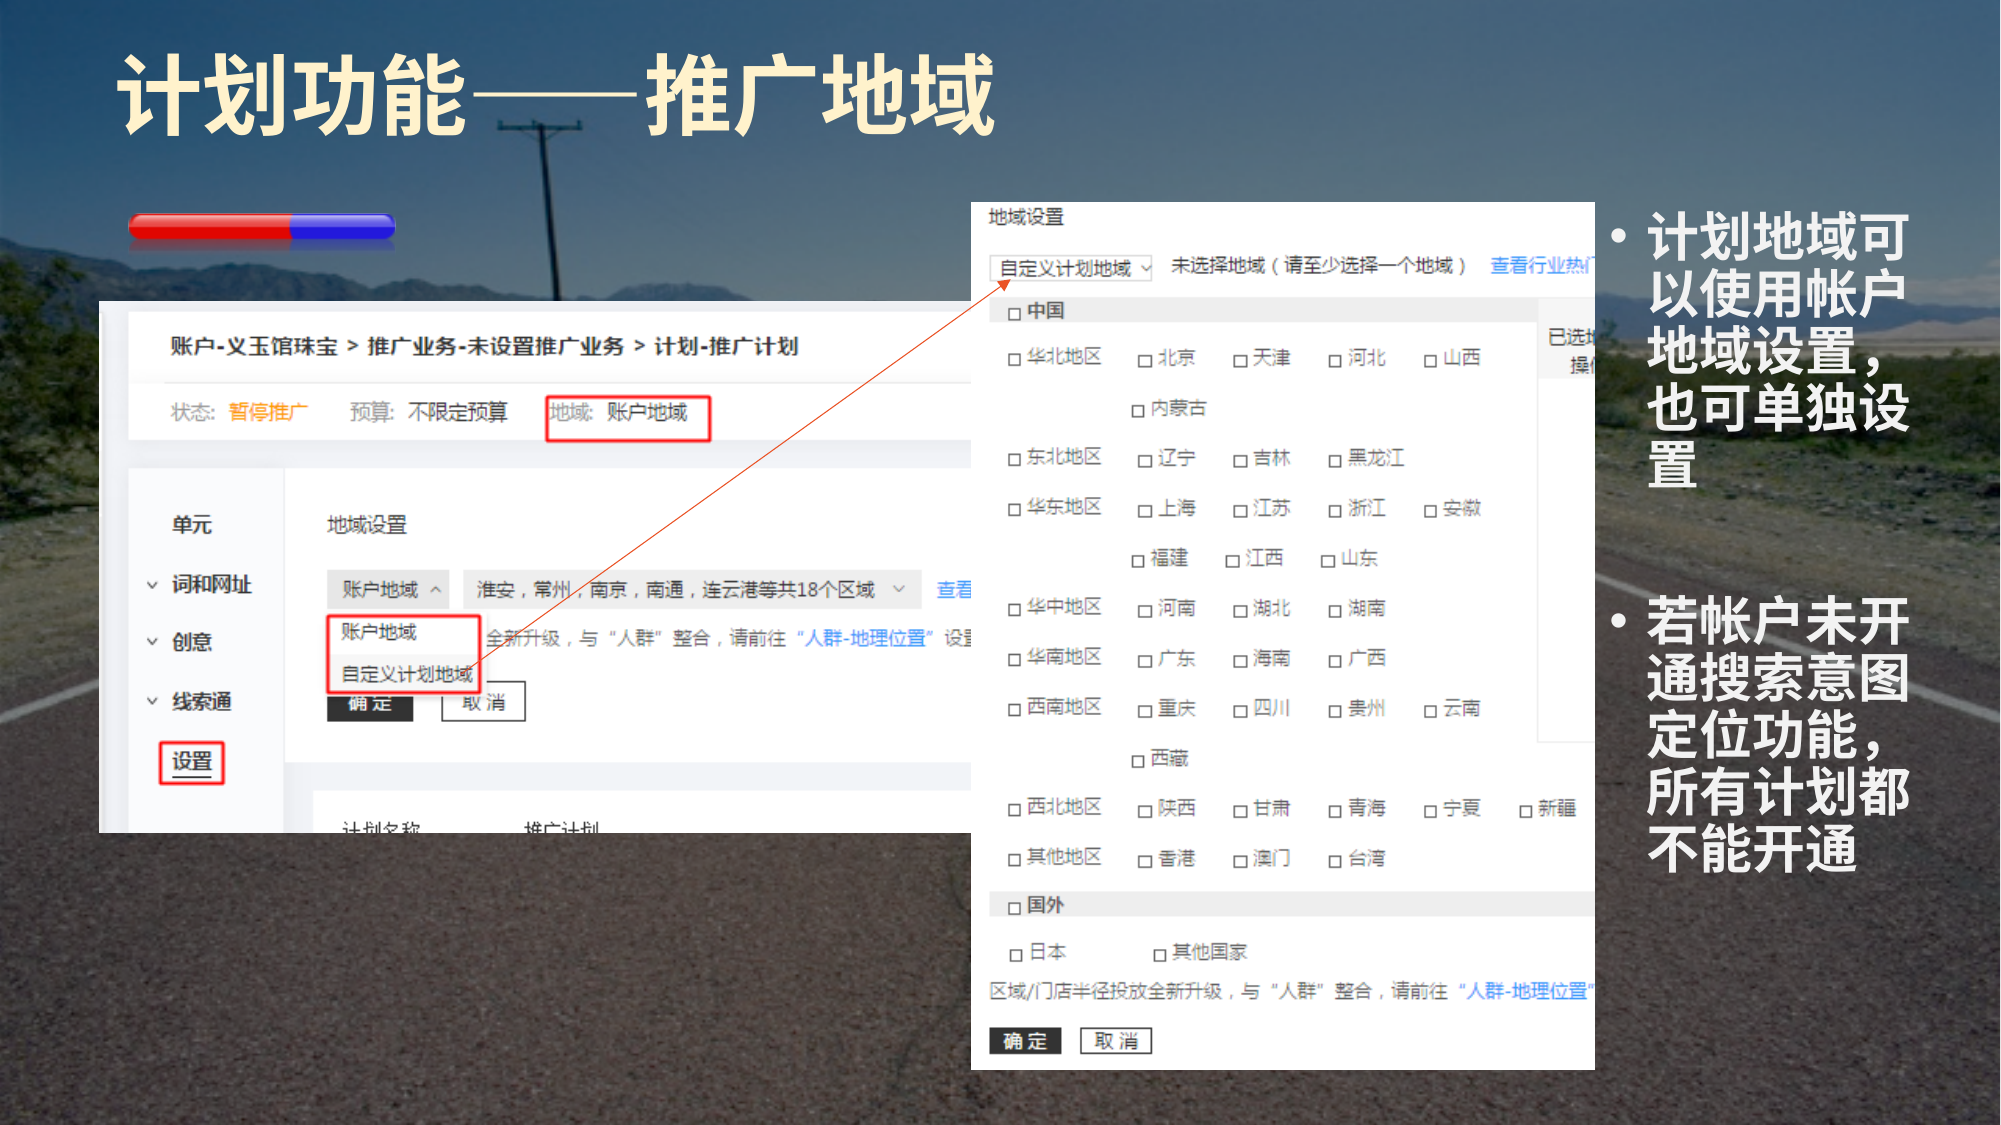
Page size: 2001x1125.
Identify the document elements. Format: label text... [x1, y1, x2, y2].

picture [0, 0, 2001, 1125]
list 计划地域可以使用帐户地域设置，也可单独设置 若帐户未开通搜索意图定位功能，所有计划都不能开通 [1595, 202, 1958, 1041]
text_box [461, 279, 1011, 674]
title 计划功能——推广地域 [99, 45, 1521, 203]
